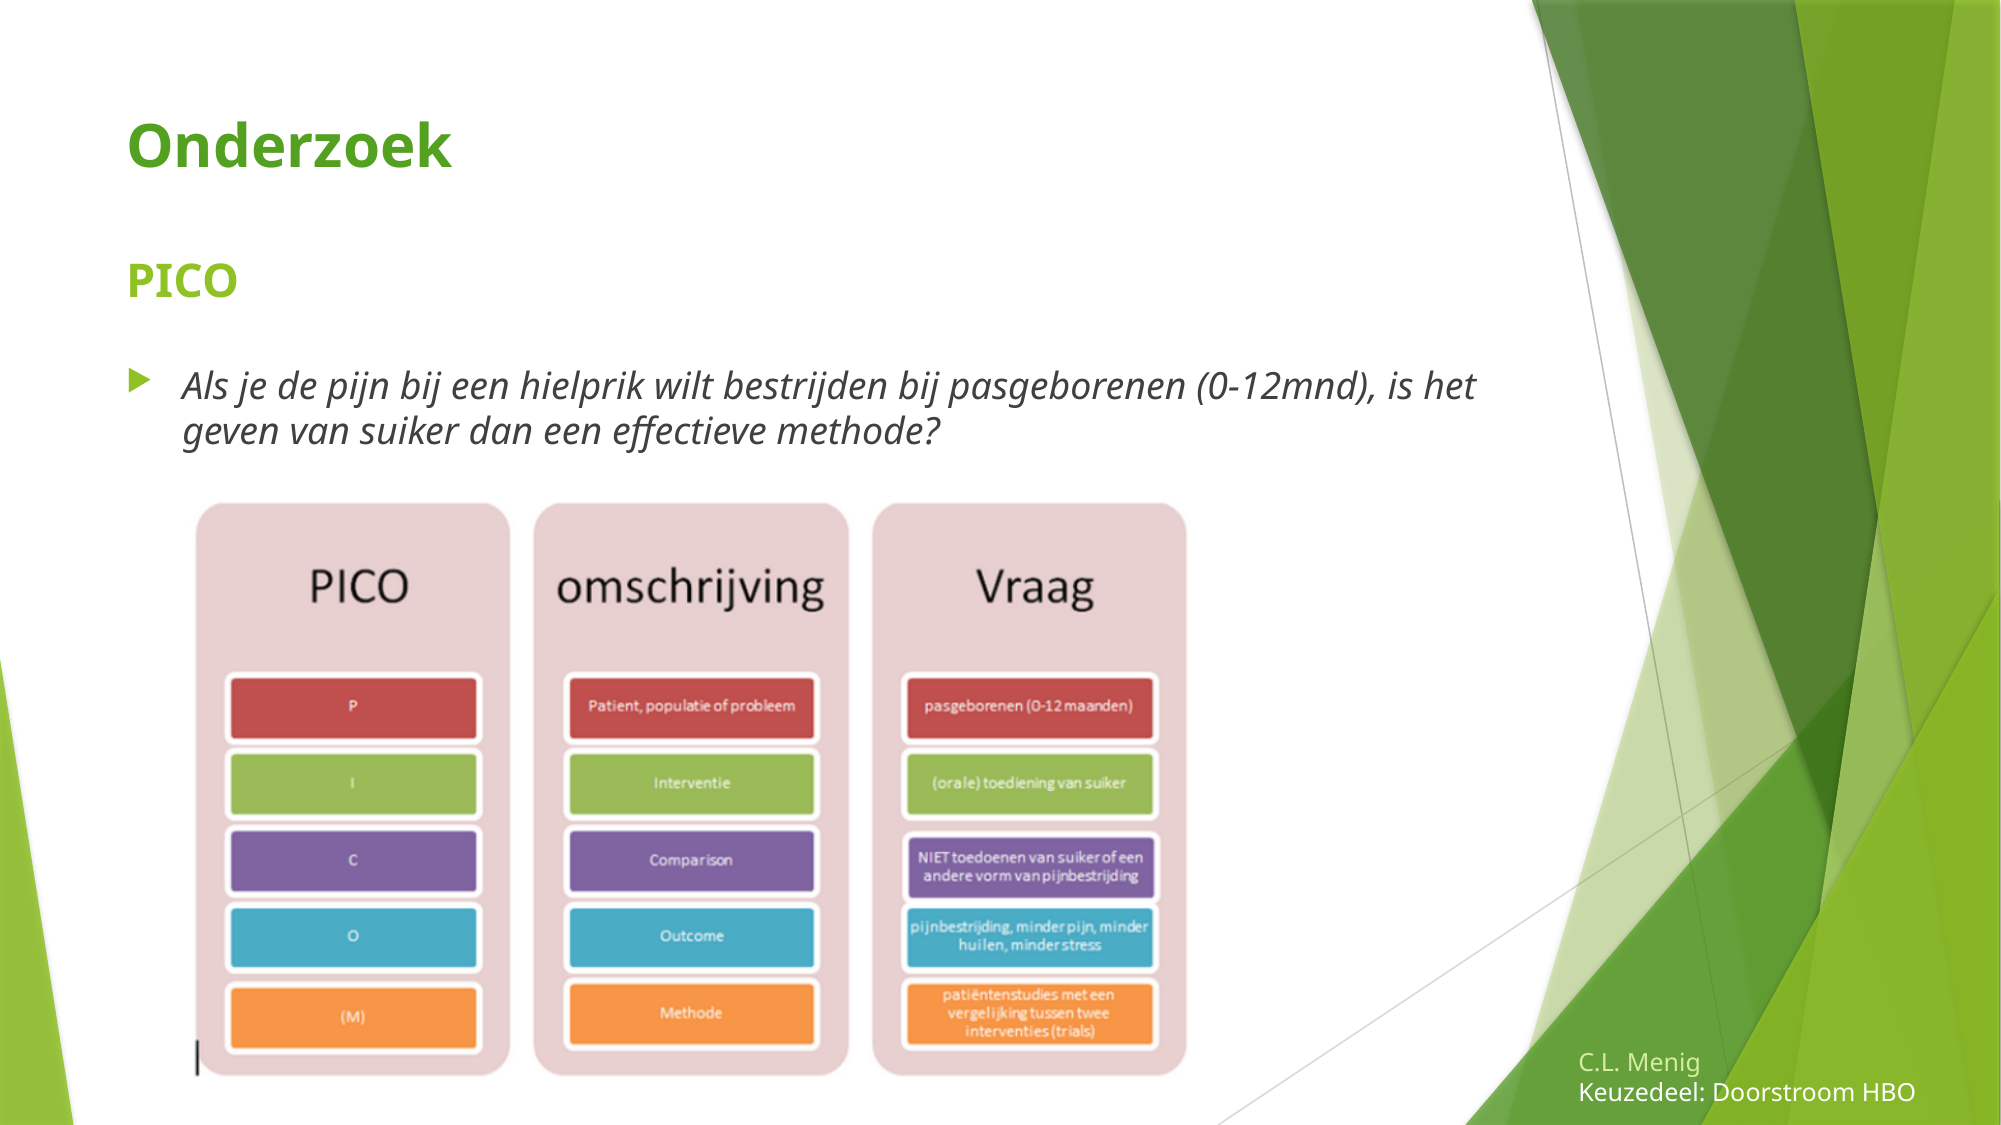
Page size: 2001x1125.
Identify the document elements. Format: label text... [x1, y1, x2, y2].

picture [182, 490, 1194, 1093]
list Als je de pijn bij een hielprik wilt bestrijden bij pasgeborenen (0-12mnd), is het geven van suiker dan een effectieve methode? [111, 354, 1522, 992]
text_box C.L. Menig Keuzedeel: Doorstroom HBO [1563, 1038, 2000, 1114]
title Onderzoek PICO [111, 99, 1522, 317]
